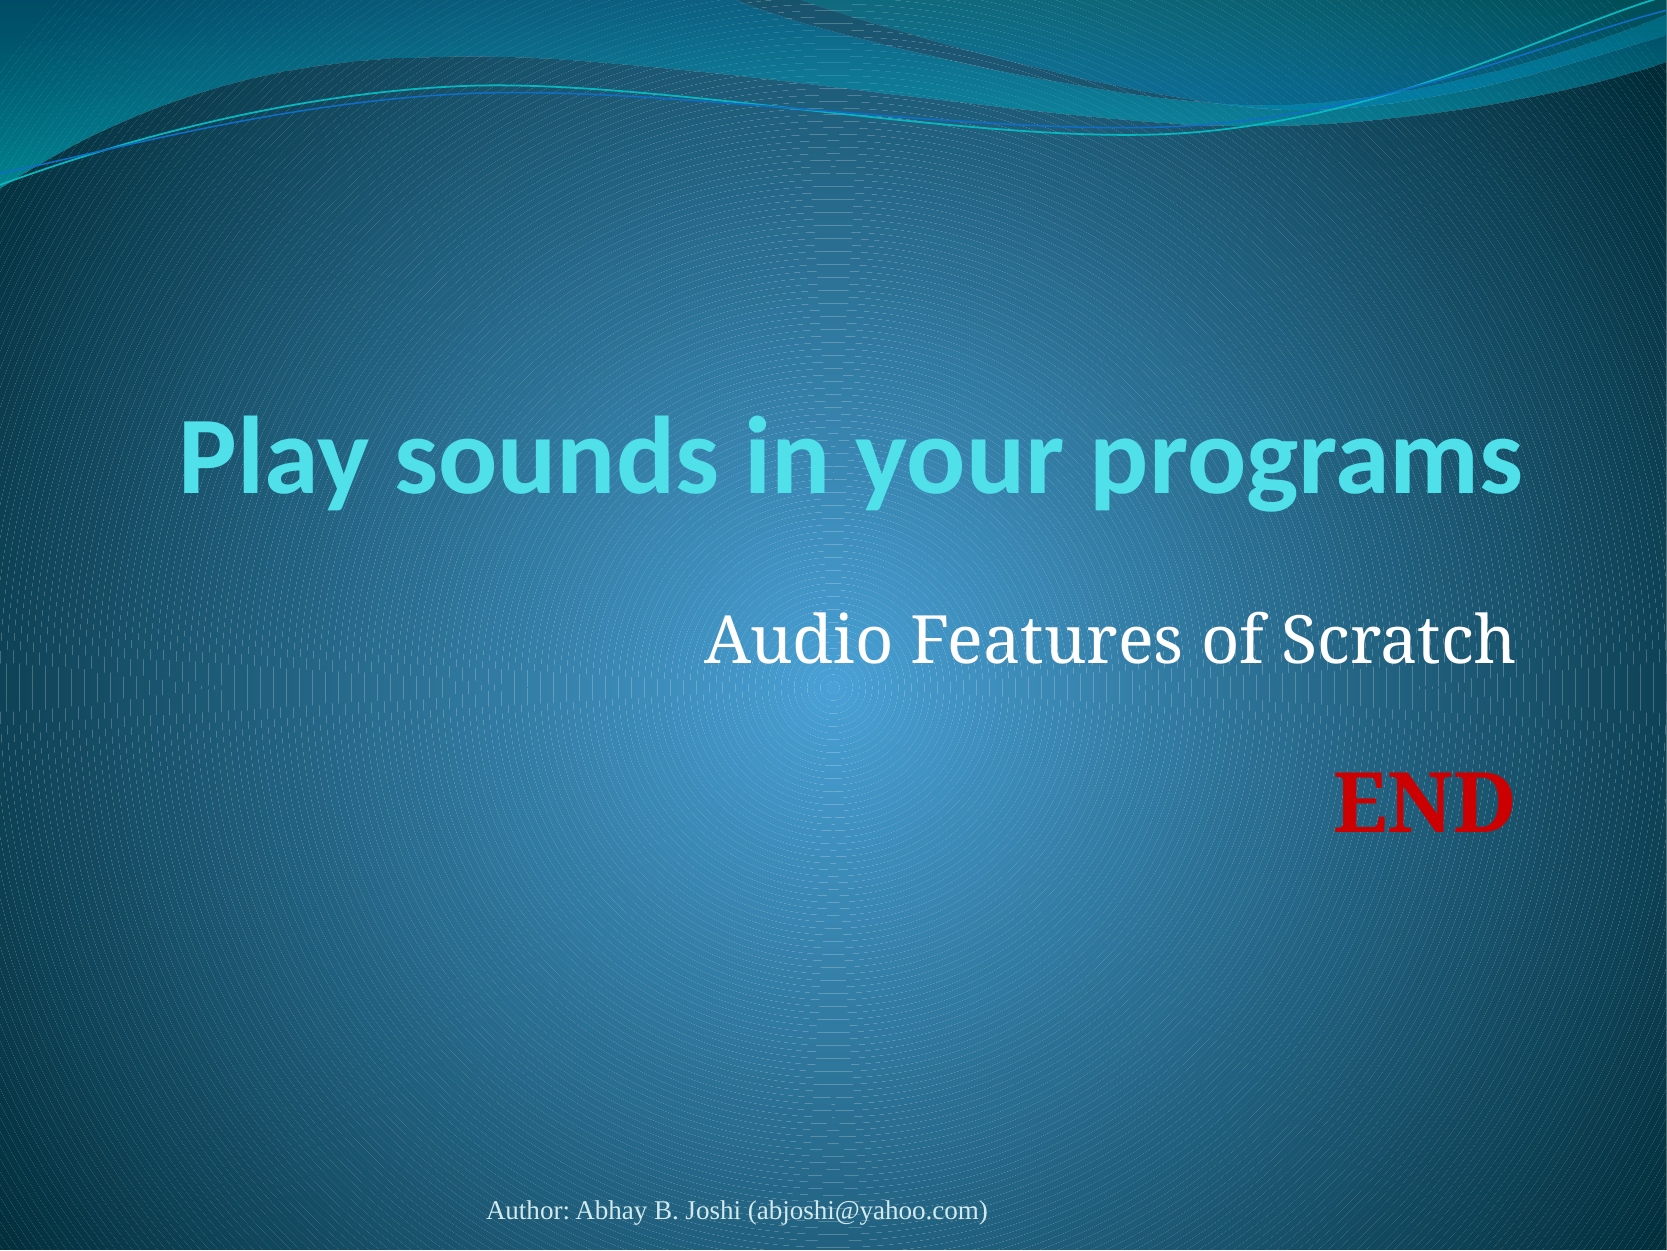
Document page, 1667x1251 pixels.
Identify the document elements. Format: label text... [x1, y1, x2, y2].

subtitle Audio Features of Scratch END [97, 588, 1529, 908]
title Play sounds in your programs [97, 249, 1529, 584]
footer Author: Abhay B. Joshi (abjoshi@yahoo.com) [486, 1158, 1098, 1226]
